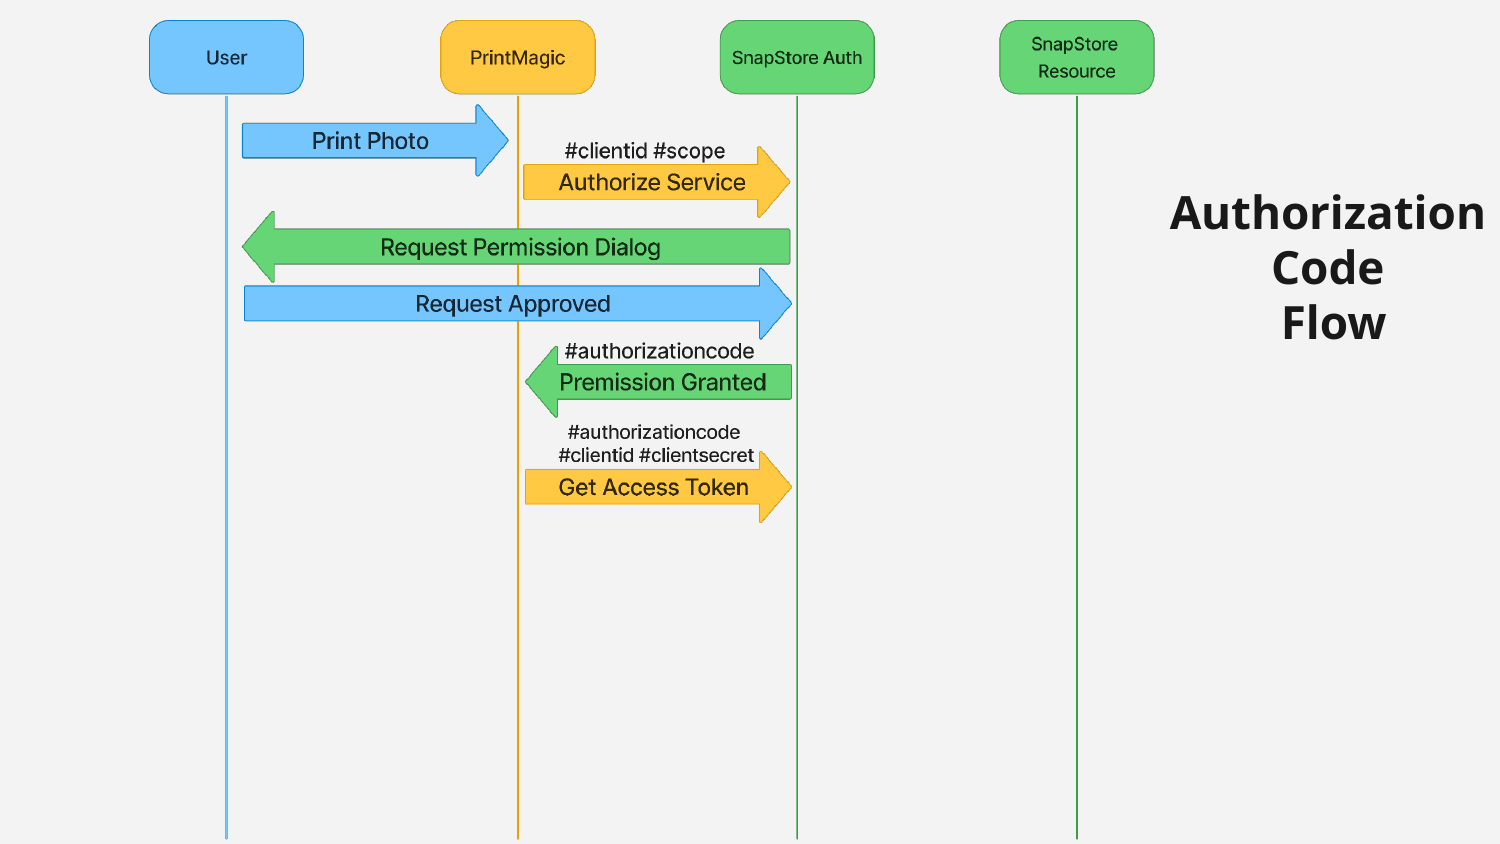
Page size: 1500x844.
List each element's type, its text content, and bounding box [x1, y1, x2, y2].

title Authorization Code Flow [1190, 144, 1500, 388]
picture [118, 0, 1186, 844]
